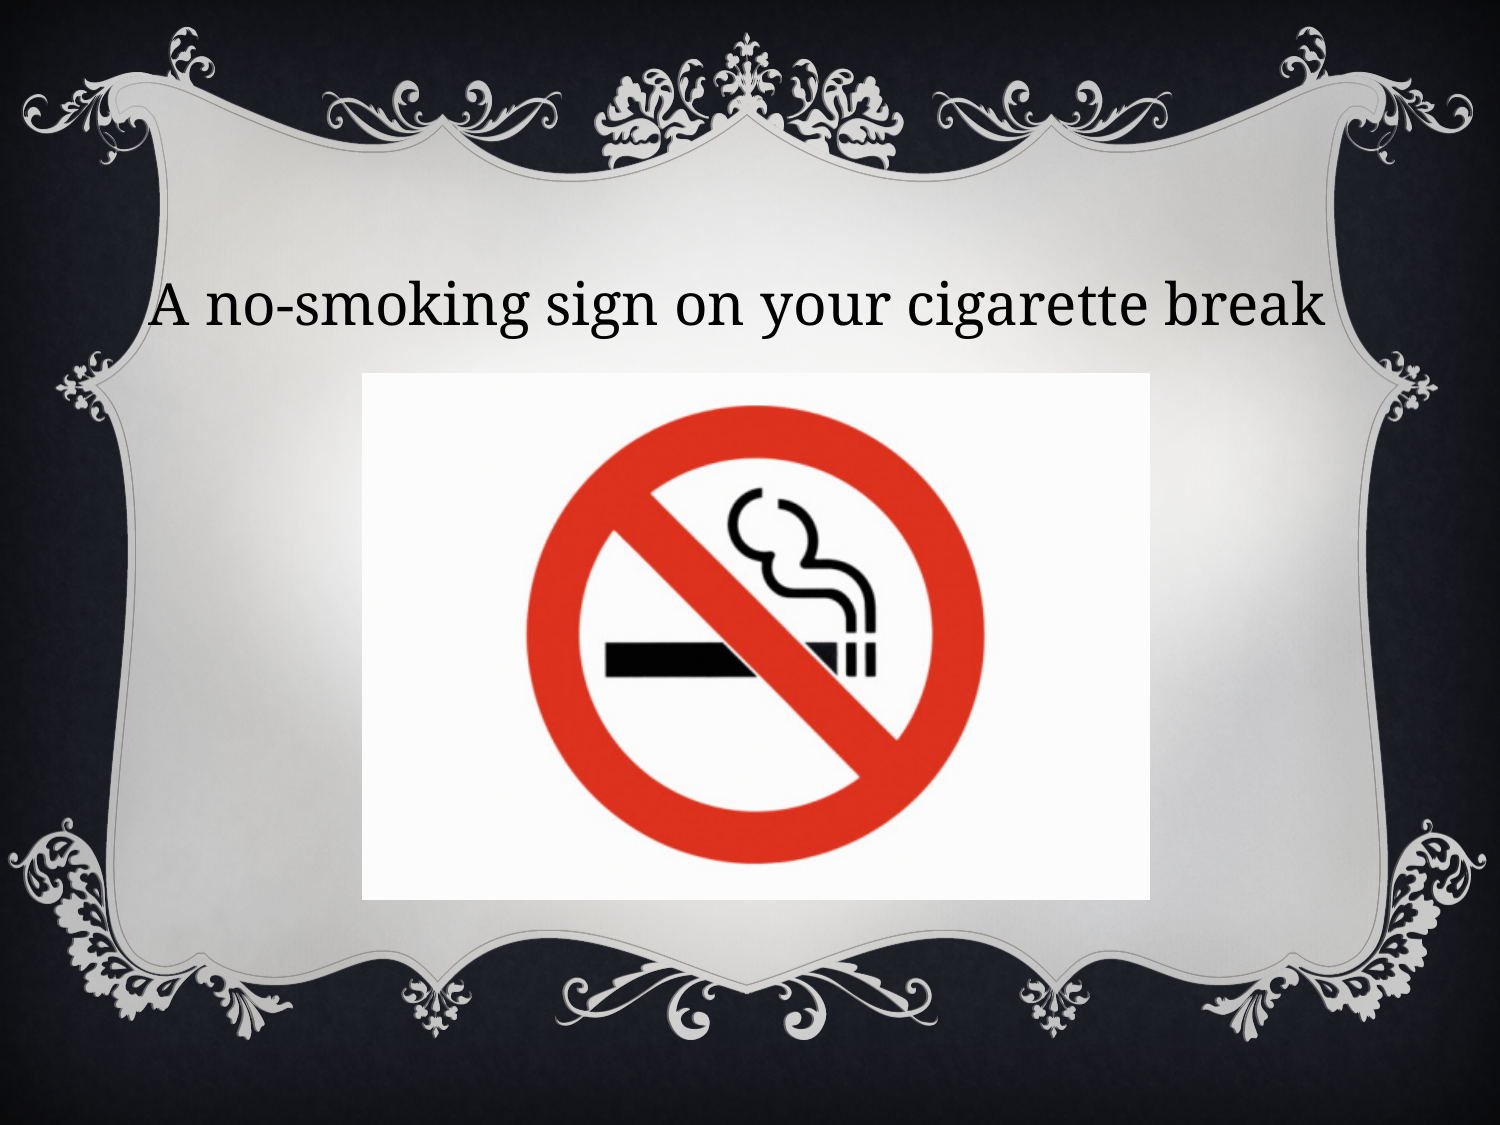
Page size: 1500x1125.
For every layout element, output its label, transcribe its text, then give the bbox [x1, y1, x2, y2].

text_box A no-smoking sign on your cigarette break [125, 224, 1350, 725]
picture [0, 0, 1500, 1125]
